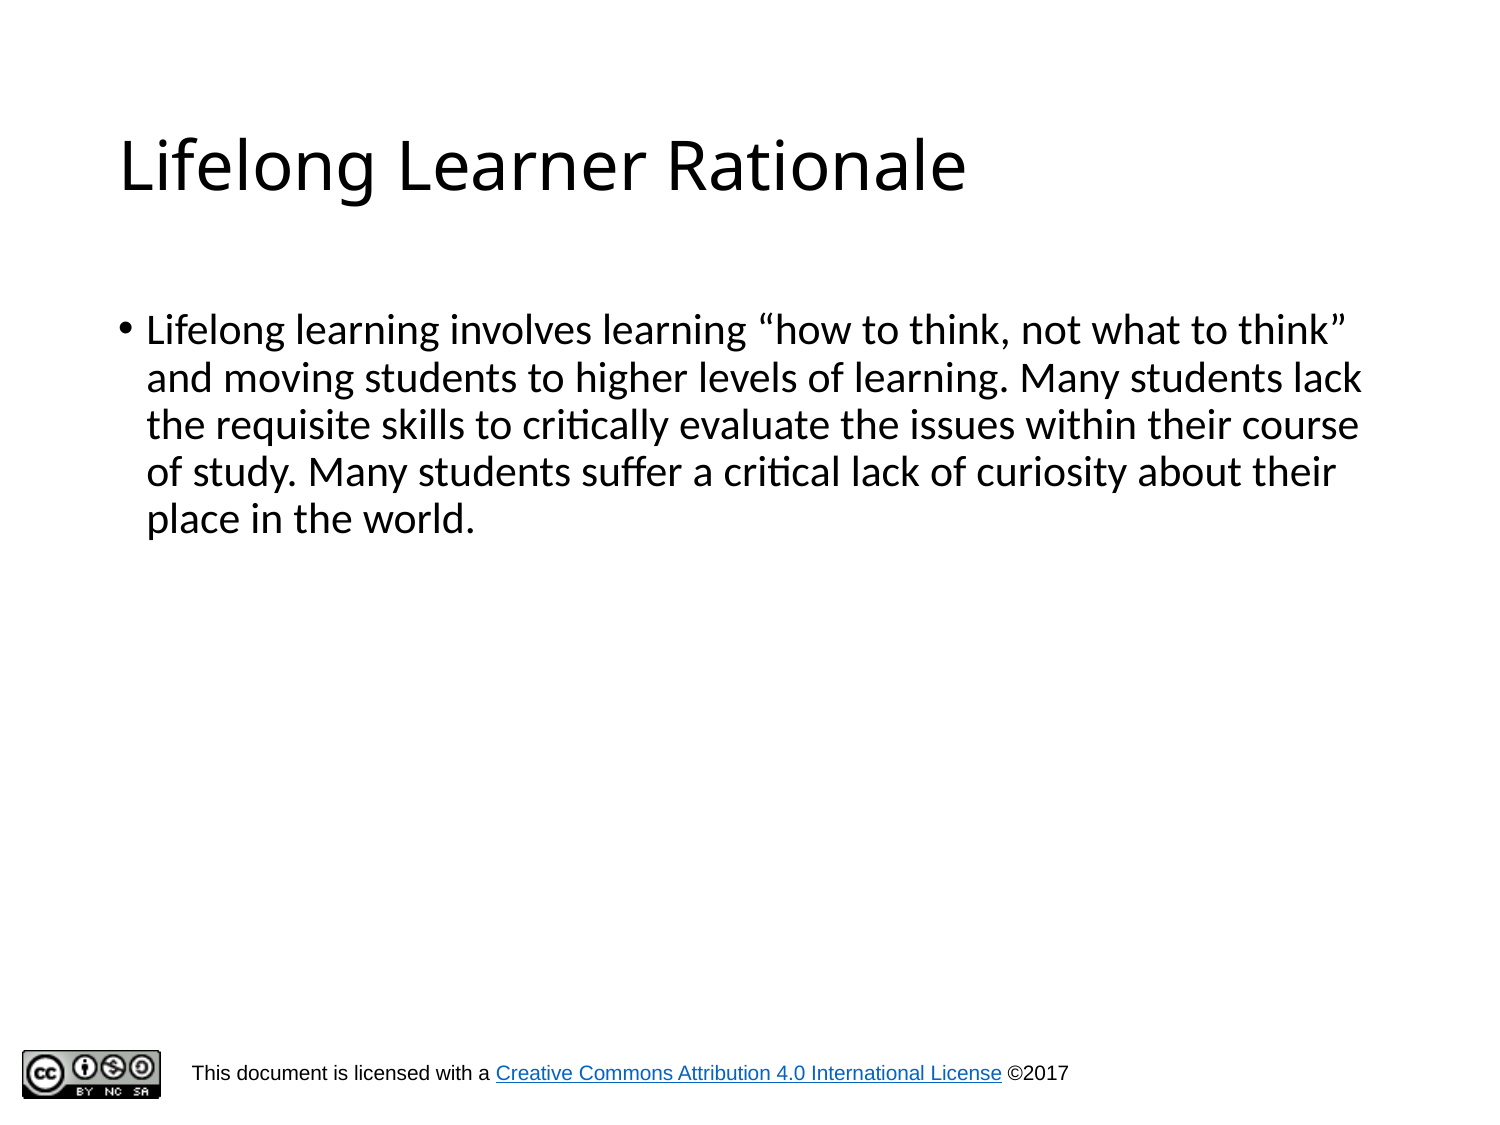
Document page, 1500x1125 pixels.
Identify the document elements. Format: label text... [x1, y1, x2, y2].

list Lifelong learning involves learning “how to think, not what to think” and moving students to higher levels of learning. Many students lack the requisite skills to critically evaluate the issues within their course of study. Many students suffer a critical lack of curiosity about their place in the world. [102, 299, 1398, 1014]
title Lifelong Learner Rationale [102, 59, 1398, 278]
picture [22, 1050, 161, 1099]
